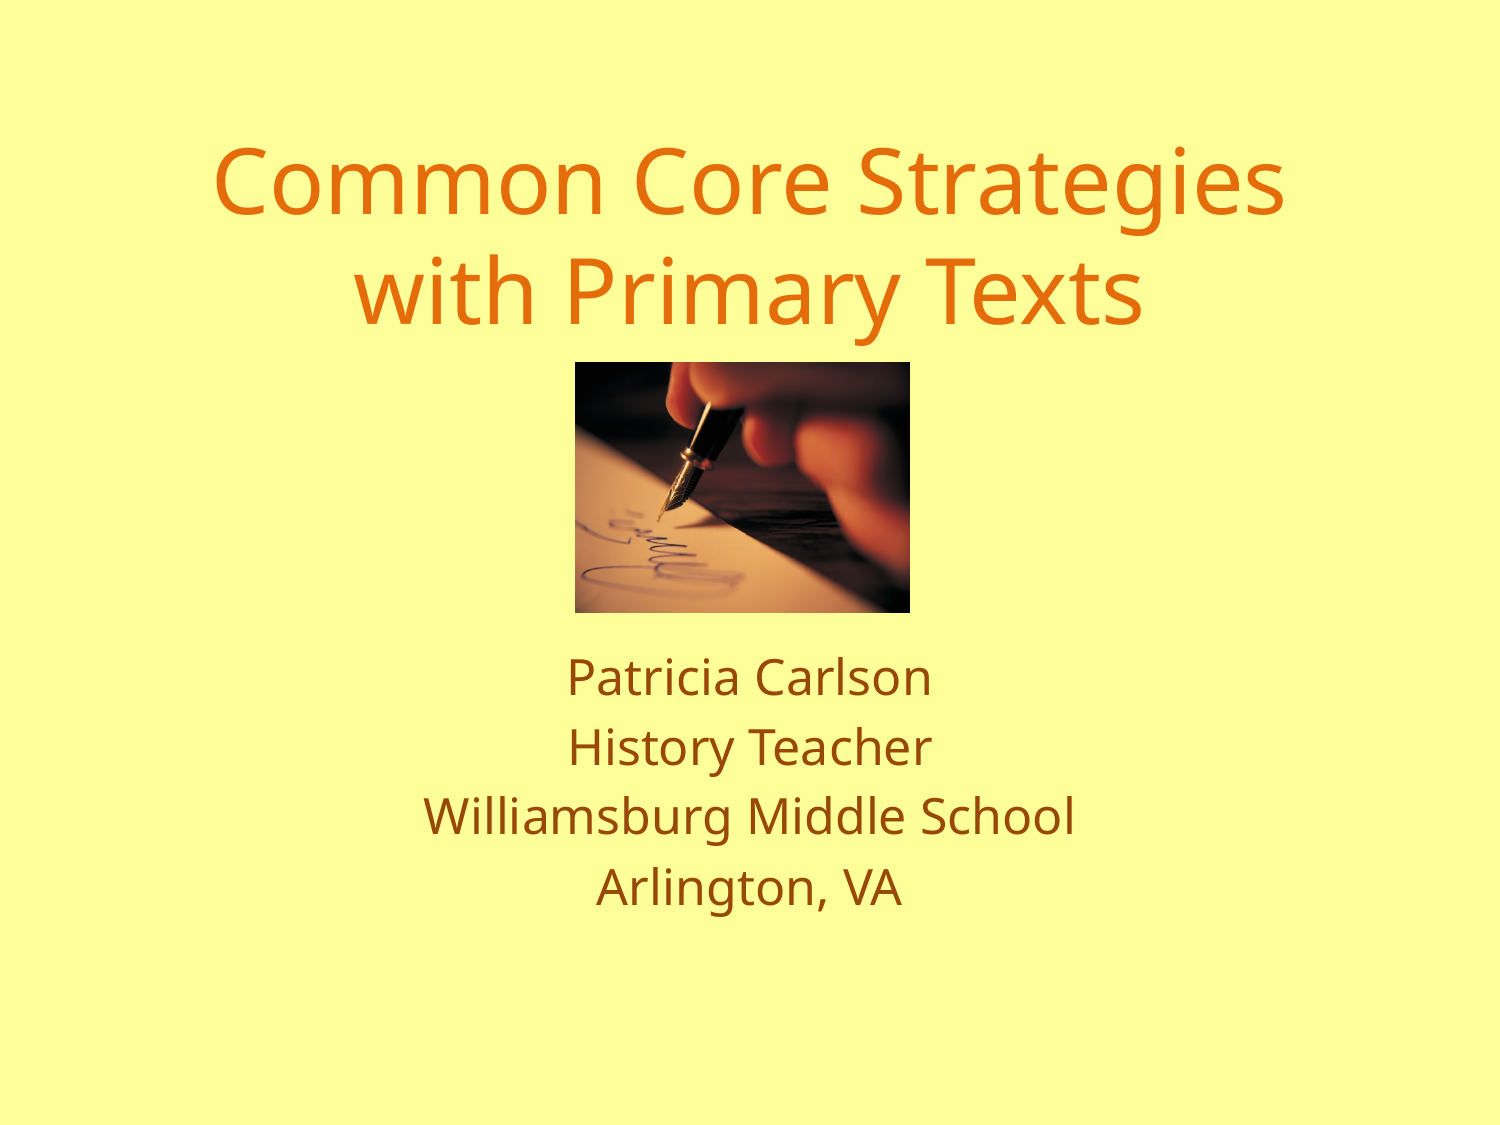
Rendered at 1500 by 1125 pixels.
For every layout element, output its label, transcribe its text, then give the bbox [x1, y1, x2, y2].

picture [574, 362, 910, 613]
subtitle Patricia Carlson History Teacher Williamsburg Middle School Arlington, VA [225, 637, 1275, 925]
title Common Core Strategies with Primary Texts [112, 112, 1388, 354]
